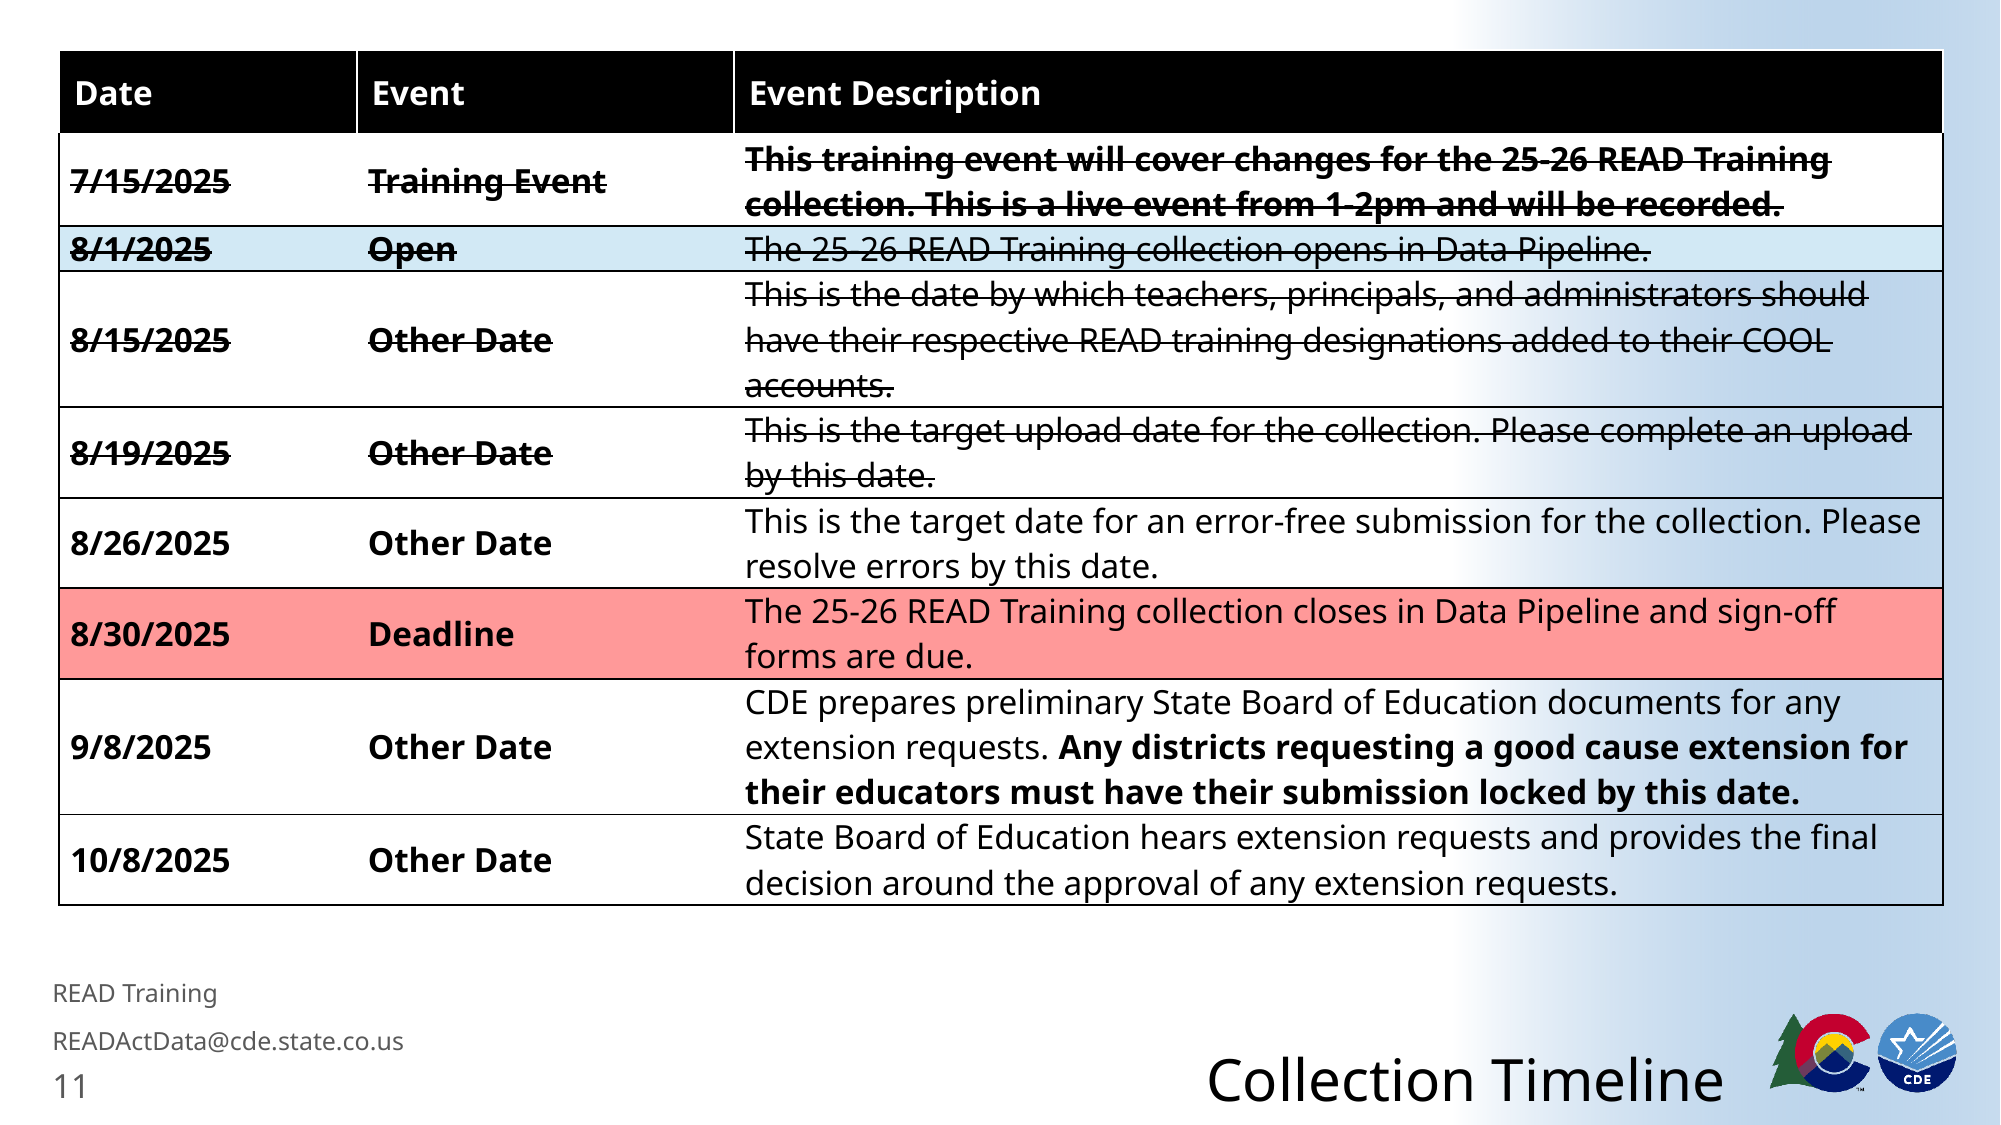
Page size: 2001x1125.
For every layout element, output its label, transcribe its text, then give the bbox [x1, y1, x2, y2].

table_cell Other Date [357, 408, 734, 497]
table_cell 8/30/2025 [60, 589, 357, 678]
table_cell Other Date [357, 499, 734, 587]
table_cell State Board of Education hears extension requests and provides the final decision around the approval of any extension requests. [734, 815, 1942, 904]
table_cell This training event will cover changes for the 25-26 READ Training collection. This is a live event from 1-2pm and will be recorded. [734, 138, 1942, 225]
table_cell 8/26/2025 [60, 499, 357, 587]
table_header Event Description [735, 51, 1942, 133]
list READ Training [37, 970, 622, 1017]
table_header Event [358, 51, 733, 133]
table_cell 7/15/2025 [60, 138, 357, 225]
table_cell The 25-26 READ Training collection closes in Data Pipeline and sign-off forms are due. [734, 589, 1942, 678]
table_cell Other Date [357, 272, 734, 406]
table_cell Training Event [357, 138, 734, 225]
table_cell This is the target upload date for the collection. Please complete an upload by this date. [734, 408, 1942, 497]
table_cell CDE prepares preliminary State Board of Education documents for any extension requests. Any districts requesting a good cause extension for their educators must have their submission locked by this date. [734, 680, 1942, 814]
table_cell 10/8/2025 [60, 815, 357, 904]
table_header Date [60, 51, 356, 133]
table_cell Open [357, 227, 734, 270]
list READActData@cde.state.co.us [37, 1018, 622, 1065]
table_cell 8/15/2025 [60, 272, 357, 406]
picture [1768, 1012, 1957, 1093]
table_cell 8/1/2025 [60, 227, 357, 270]
slide_number 11 [37, 1064, 165, 1111]
table_cell This is the target date for an error-free submission for the collection. Please resolve errors by this date. [734, 499, 1942, 587]
table_cell The 25-26 READ Training collection opens in Data Pipeline. [734, 227, 1942, 270]
table_cell This is the date by which teachers, principals, and administrators should have their respective READ training designations added to their COOL accounts. [734, 272, 1942, 406]
table_cell Other Date [357, 815, 734, 904]
title Collection Timeline [639, 966, 1725, 1115]
table_cell Deadline [357, 589, 734, 678]
table_cell Other Date [357, 680, 734, 814]
table_cell 9/8/2025 [60, 680, 357, 814]
table_cell 8/19/2025 [60, 408, 357, 497]
